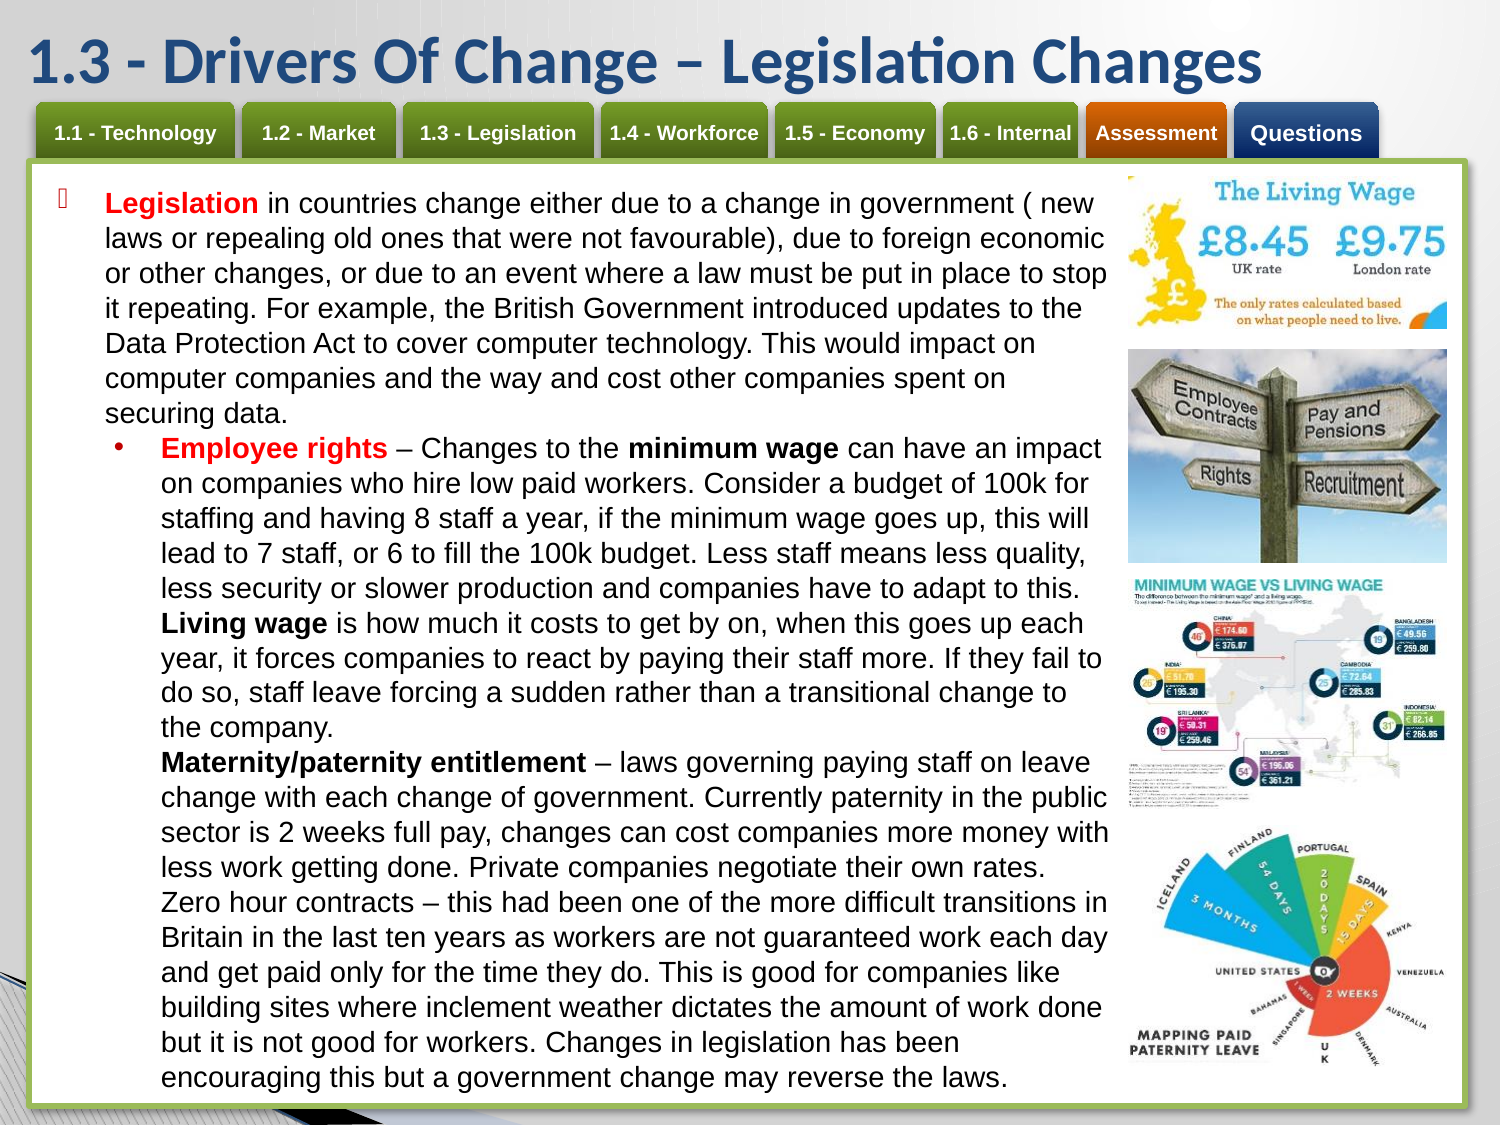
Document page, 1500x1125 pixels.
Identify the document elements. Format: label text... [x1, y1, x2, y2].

picture [1127, 349, 1447, 563]
text_box Legislation in countries change either due to a change in government ( new laws or repealing old ones that were not favourable), due to foreign economic or other changes, or due to an event where a law must be put in place to stop it repeating. For example, the British Government introduced updates to the Data Protection Act to cover computer technology. This would impact on computer companies and the way and cost other companies spent on securing data. Employee rights – Changes to the minimum wage can have an impact on companies who hire low paid workers. Consider a budget of 100k for staffing and having 8 staff a year, if the minimum wage goes up, this will lead to 7 staff, or 6 to fill the 100k budget. Less staff means less quality, less security or slower production and companies have to adapt to this. Living wage is how much it costs to get by on, when this goes up each year, it forces companies to react by paying their staff more. If they fail to do so, staff leave forcing a sudden rather than a transitional change to the company. Maternity/paternity entitlement – laws governing paying staff on leave change with each change of government. Currently paternity in the public sector is 2 weeks full pay, changes can cost companies more money with less work getting done. Private companies negotiate their own rates. Zero hour contracts – this had been one of the more difficult transitions in Britain in the last ten years as workers are not guaranteed work each day and get paid only for the time they do. This is good for companies like building sites where inclement weather dictates the amount of work done but it is not good for workers. Changes in legislation has been encouraging this but a government change may reverse the laws. [43, 176, 1128, 1101]
picture [281, 1114, 303, 1125]
picture [1127, 578, 1447, 809]
picture [1127, 176, 1448, 329]
picture [1127, 825, 1447, 1067]
title 1.3 - Drivers Of Change – Legislation Changes [11, 11, 1465, 102]
